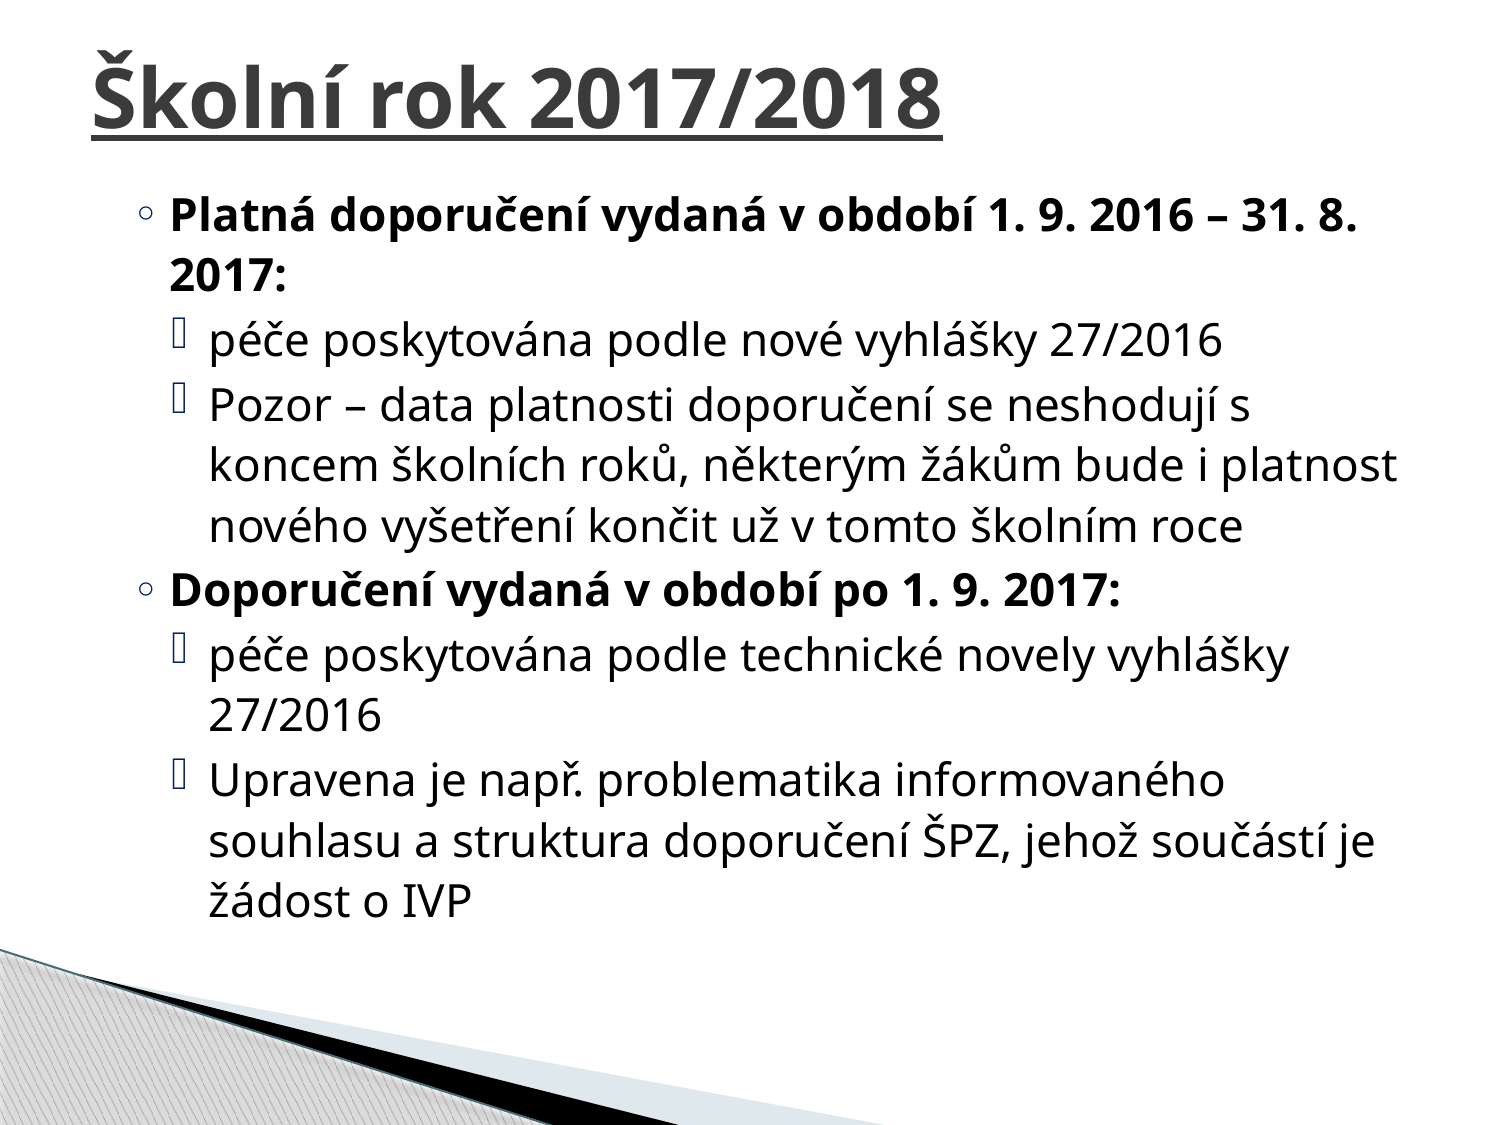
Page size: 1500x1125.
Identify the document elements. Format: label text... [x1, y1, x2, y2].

list Platná doporučení vydaná v období 1. 9. 2016 – 31. 8. 2017: péče poskytována podle nové vyhlášky 27/2016 Pozor – data platnosti doporučení se neshodují s koncem školních roků, některým žákům bude i platnost nového vyšetření končit už v tomto školním roce Doporučení vydaná v období po 1. 9. 2017: péče poskytována podle technické novely vyhlášky 27/2016 Upravena je např. problematika informovaného souhlasu a struktura doporučení ŠPZ, jehož součástí je žádost o IVP [53, 172, 1447, 1035]
title Školní rok 2017/2018 [76, 30, 1427, 159]
